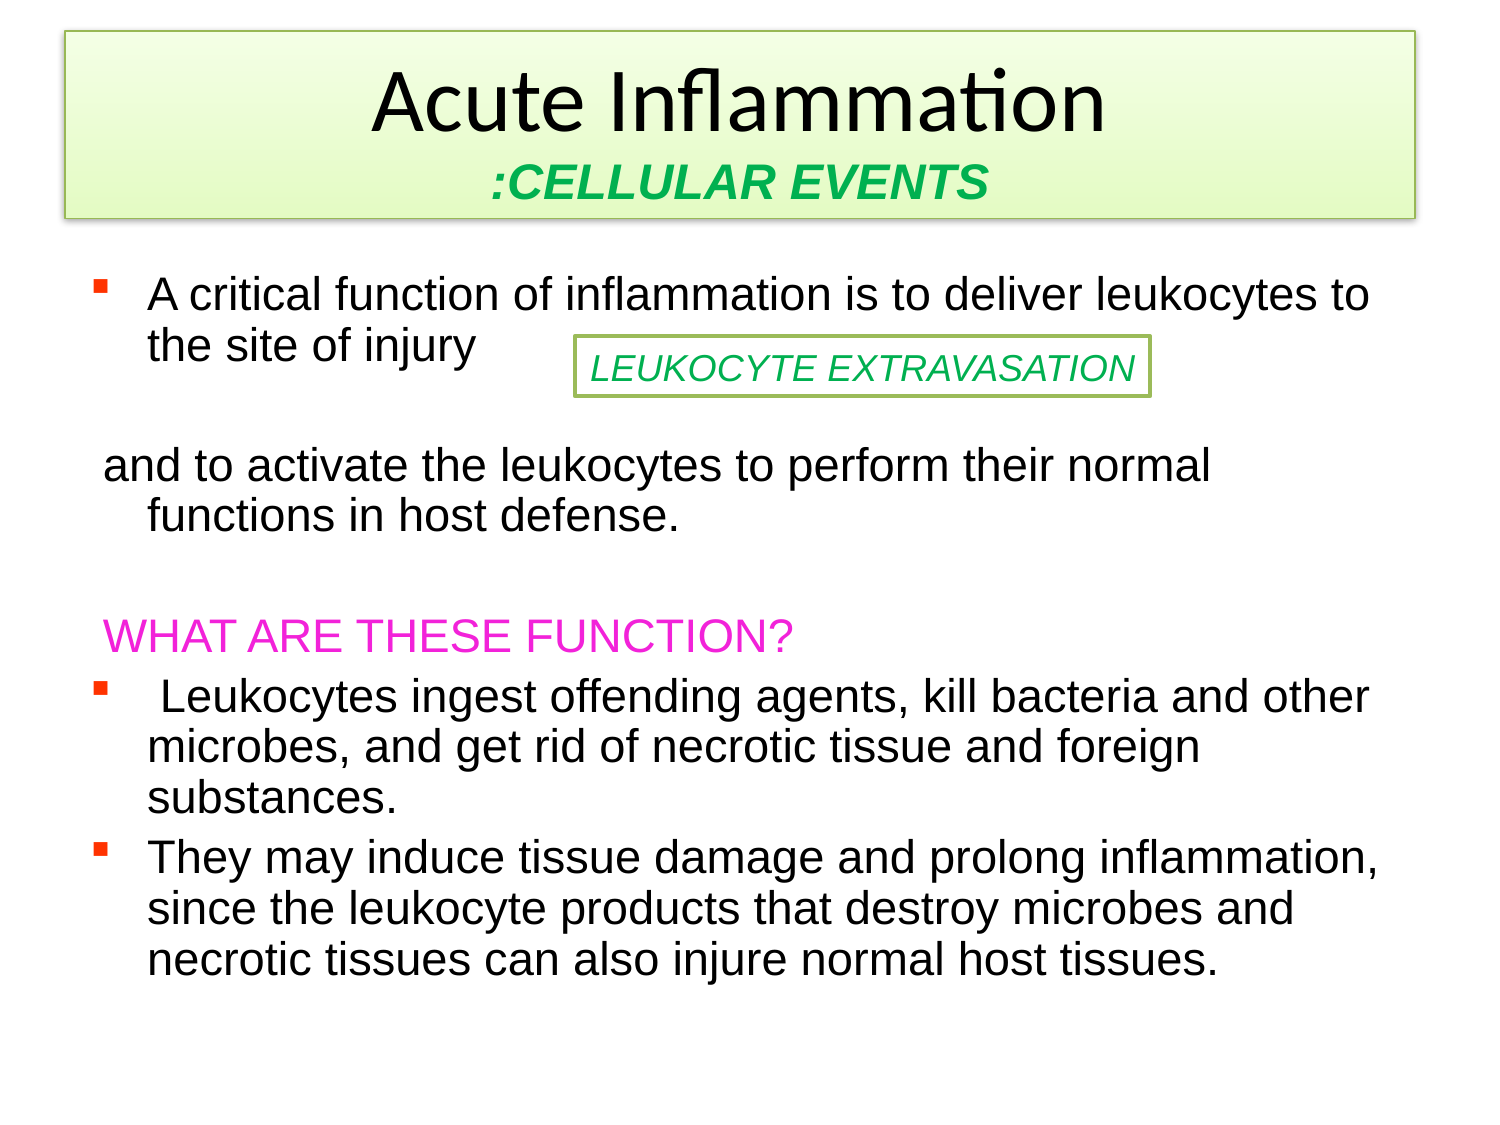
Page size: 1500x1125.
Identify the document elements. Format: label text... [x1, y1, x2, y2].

title Acute Inflammation CELLULAR EVENTS: [64, 30, 1416, 219]
list A critical function of inflammation is to deliver leukocytes to the site of injury and to activate the leukocytes to perform their normal functions in host defense. WHAT ARE THESE FUNCTION? Leukocytes ingest offending agents, kill bacteria and other microbes, and get rid of necrotic tissue and foreign substances. They may induce tissue damage and prolong inflammation, since the leukocyte products that destroy microbes and necrotic tissues can also injure normal host tissues. [75, 262, 1425, 1005]
text_box LEUKOCYTE EXTRAVASATION [573, 334, 1152, 398]
